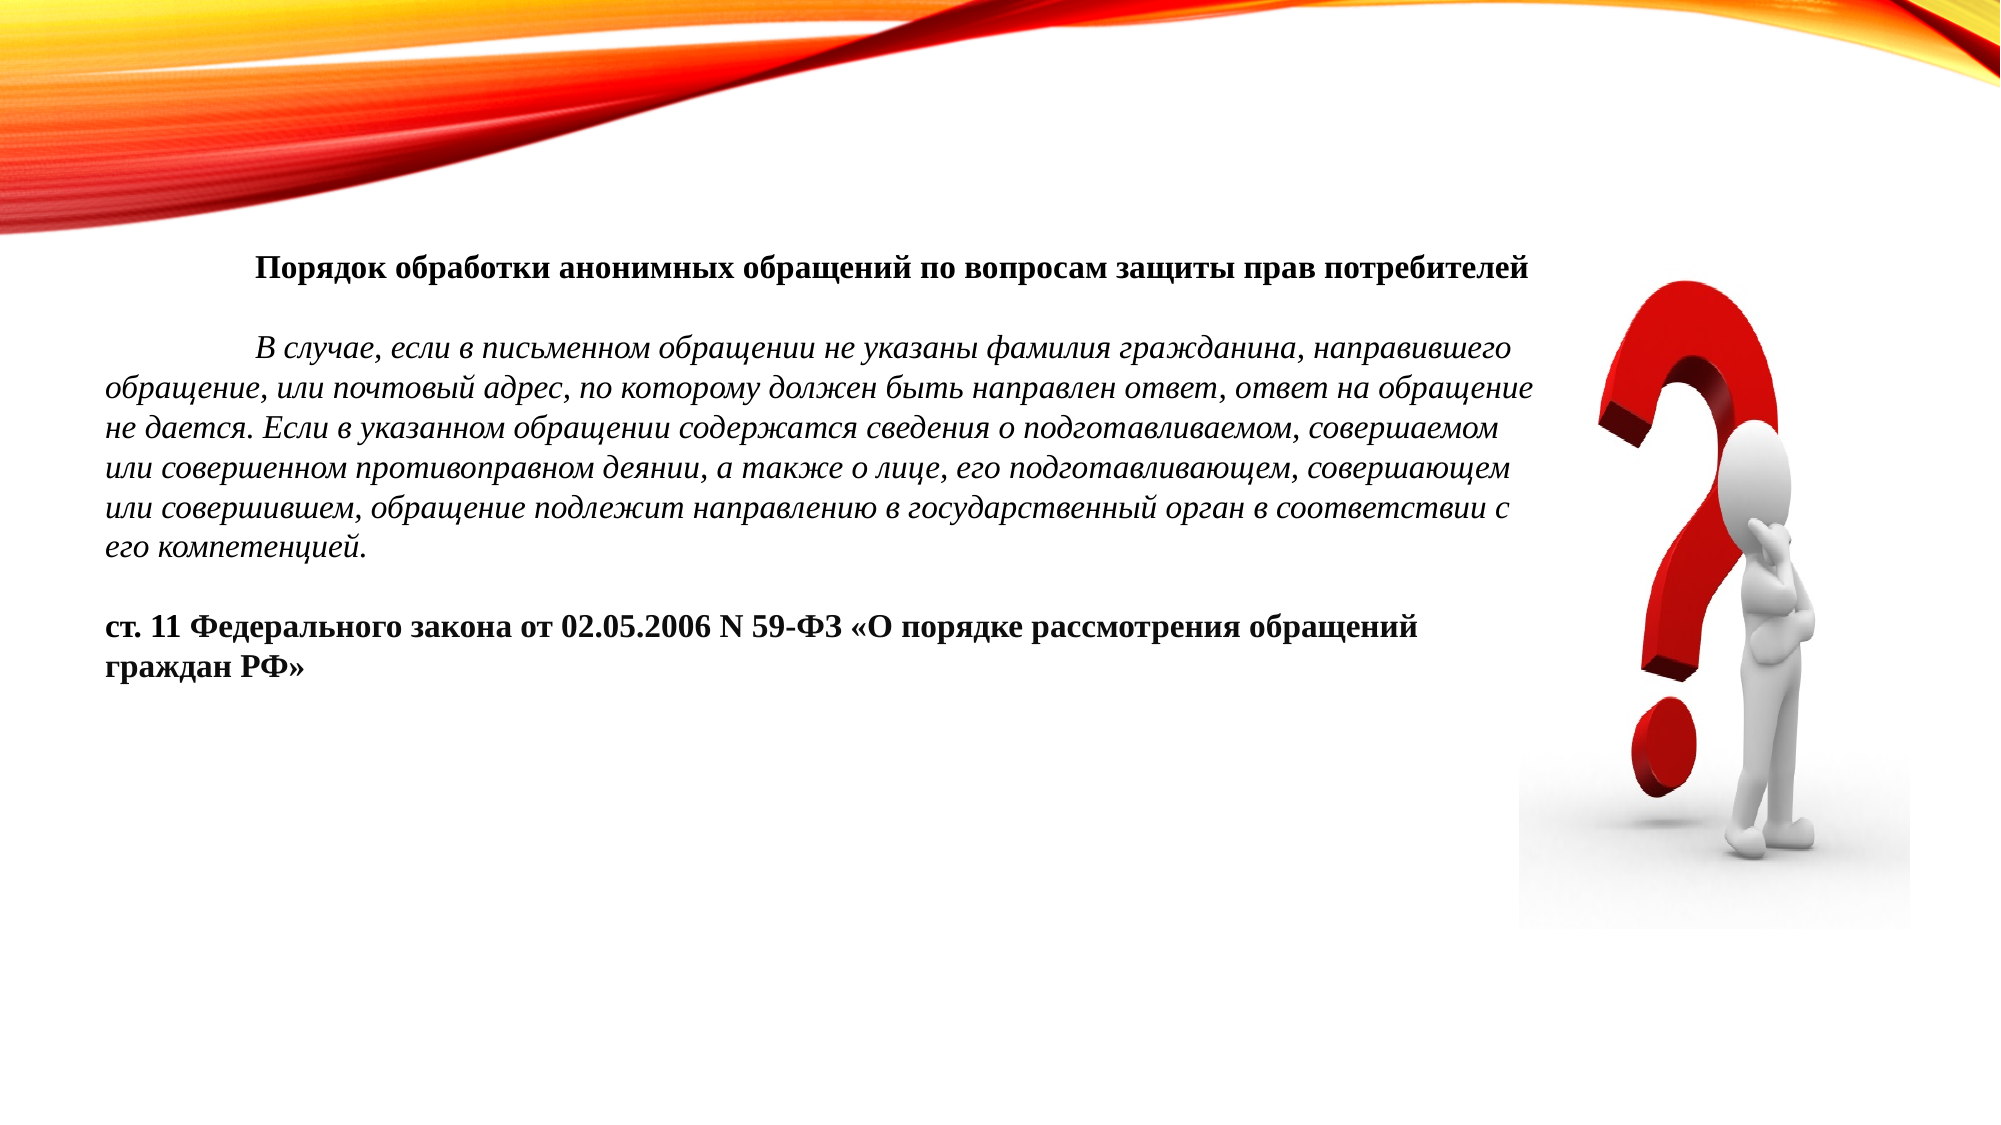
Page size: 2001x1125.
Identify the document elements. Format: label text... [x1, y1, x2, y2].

picture [1519, 243, 1910, 929]
picture [0, 0, 2000, 237]
text_box Порядок обработки анонимных обращений по вопросам защиты прав потребителей В случае, если в письменном обращении не указаны фамилия гражданина, направившего обращение, или почтовый адрес, по которому должен быть направлен ответ, ответ на обращение не дается. Если в указанном обращении содержатся сведения о подготавливаемом, совершаемом или совершенном противоправном деянии, а также о лице, его подготавливающем, совершающем или совершившем, обращение подлежит направлению в государственный орган в соответствии с его компетенцией. ст. 11 Федерального закона от 02.05.2006 N 59-ФЗ «О порядке рассмотрения обращений граждан РФ» [90, 78, 1556, 732]
